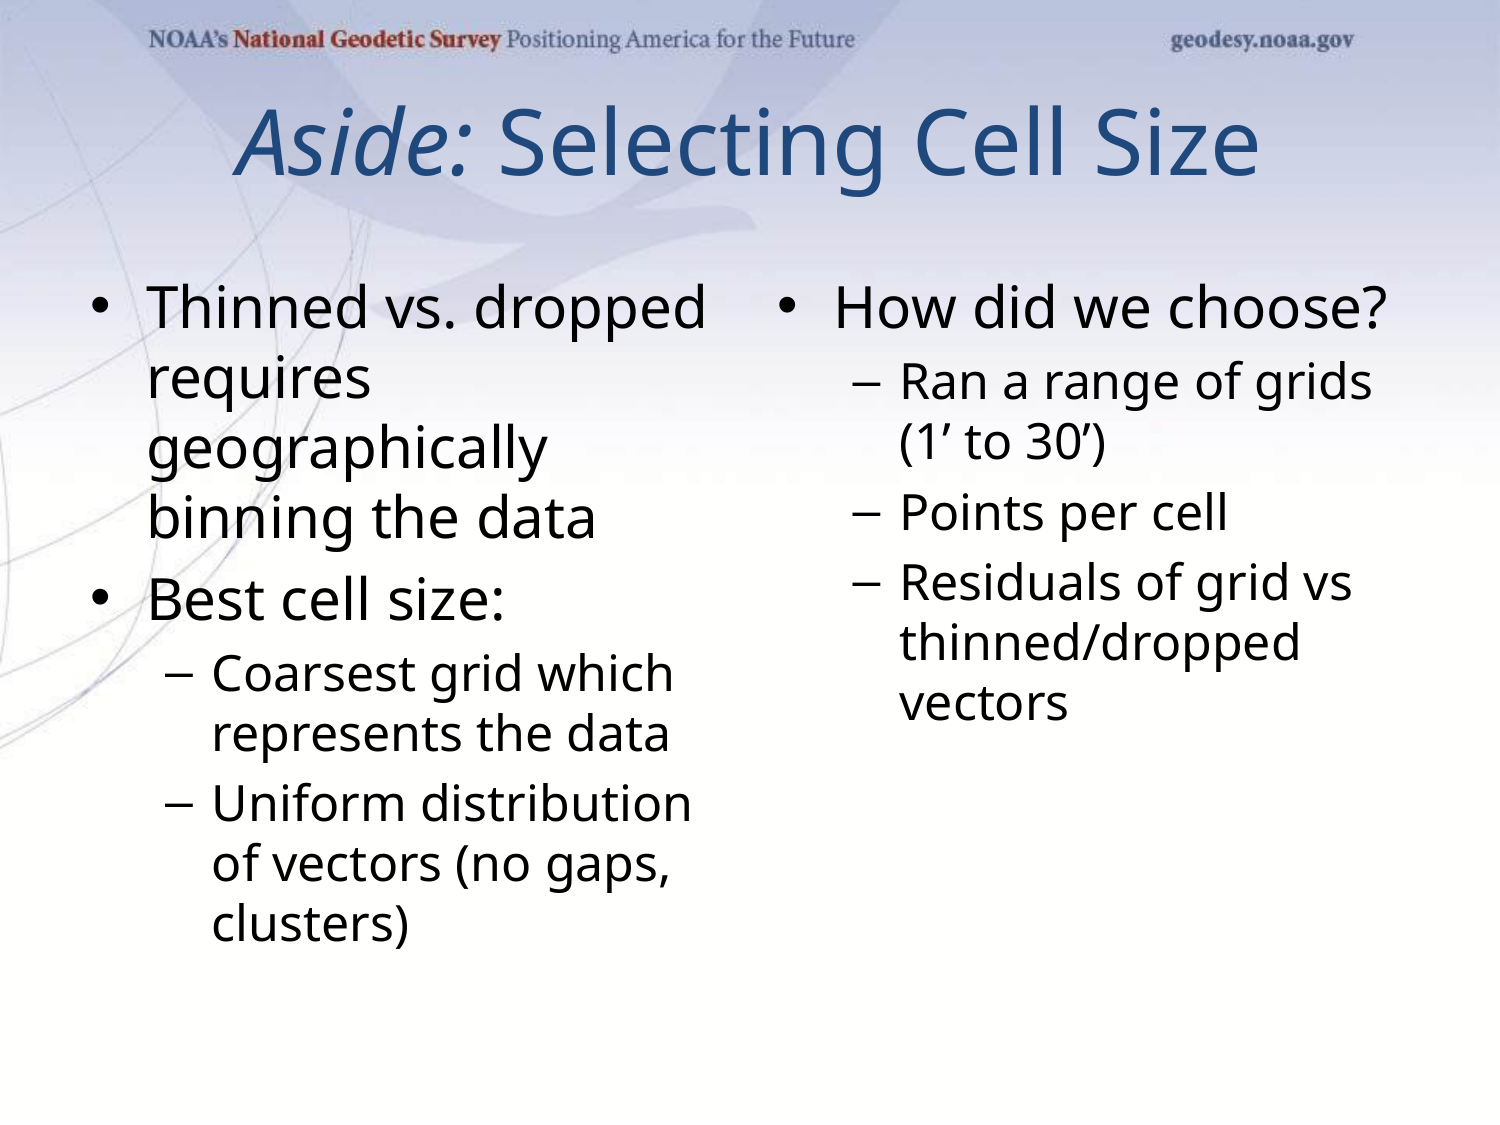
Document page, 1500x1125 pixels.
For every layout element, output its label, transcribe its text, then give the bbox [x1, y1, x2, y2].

picture [0, 0, 1500, 1122]
list How did we choose? Ran a range of grids (1’ to 30’) Points per cell Residuals of grid vs thinned/dropped vectors [762, 262, 1425, 1005]
list Thinned vs. dropped requires geographically binning the data Best cell size: Coarsest grid which represents the data Uniform distribution of vectors (no gaps, clusters) [75, 262, 738, 1005]
title Aside: Selecting Cell Size [75, 45, 1425, 233]
